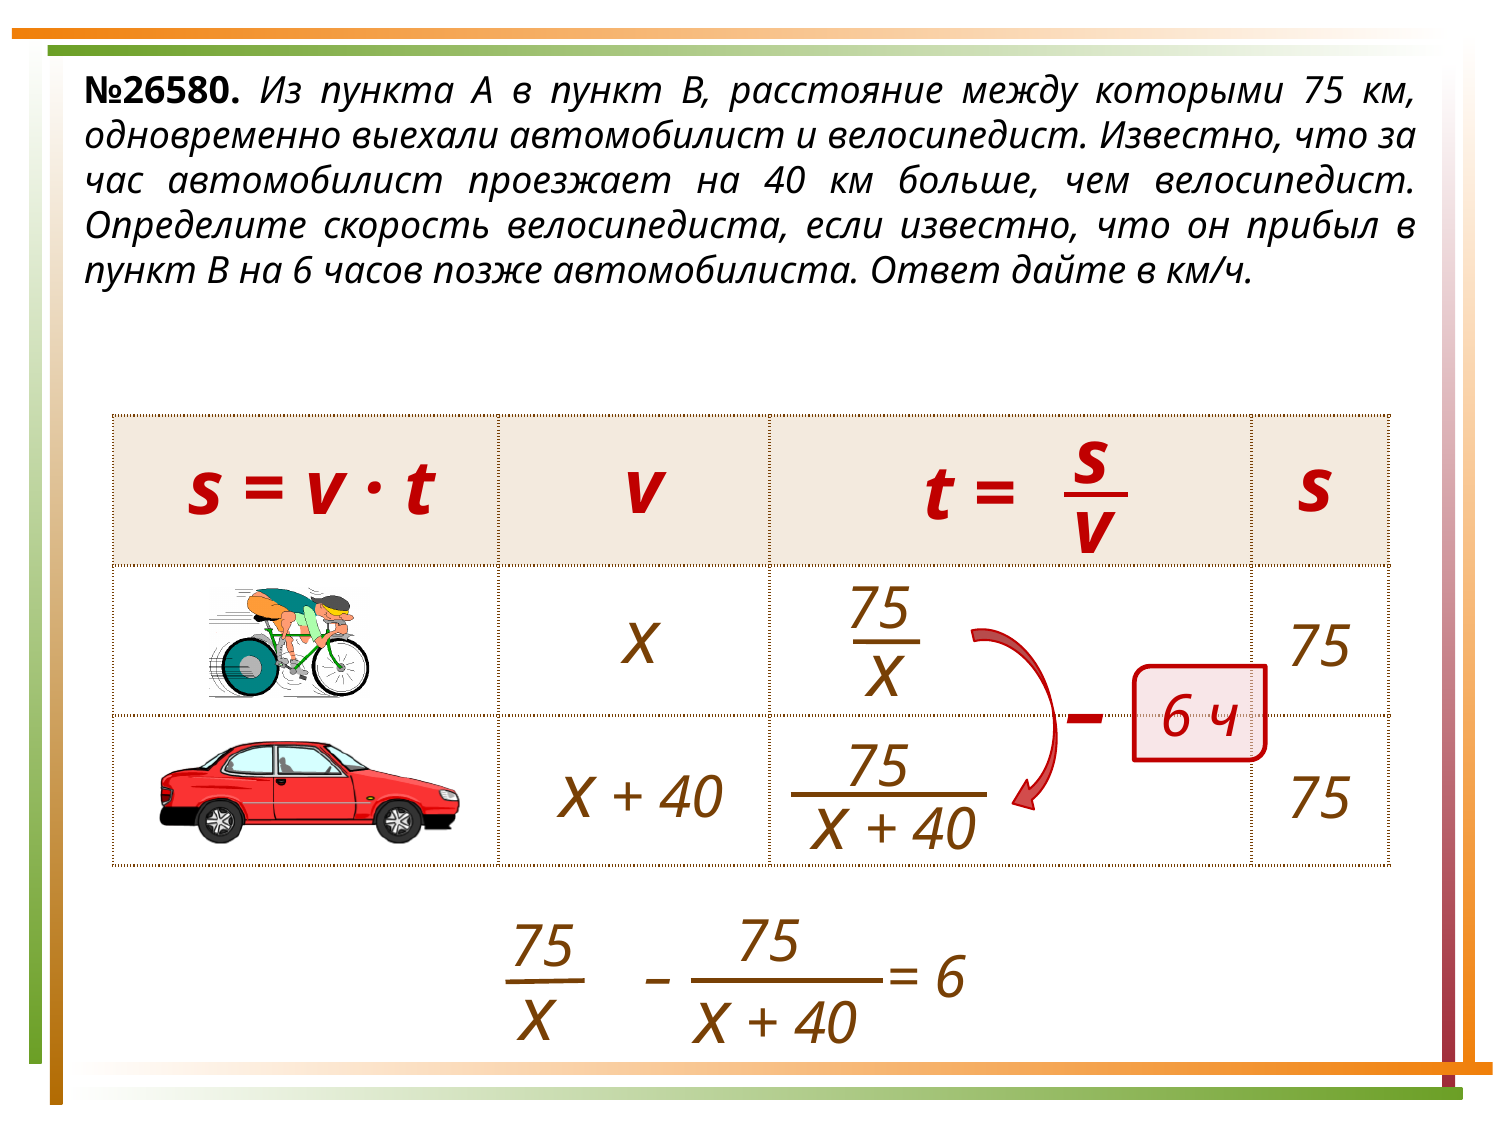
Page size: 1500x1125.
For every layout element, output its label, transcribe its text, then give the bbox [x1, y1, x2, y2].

table_cell [499, 565, 769, 715]
table_cell [1251, 565, 1389, 715]
text_box 75 [1273, 600, 1367, 685]
table_header [1133, 415, 1251, 565]
text_box – [1050, 650, 1121, 766]
table_header [499, 415, 769, 565]
table_cell [956, 715, 1251, 865]
text_box v [609, 430, 679, 536]
table_cell [769, 715, 826, 865]
picture [208, 587, 370, 698]
table_cell [956, 565, 1251, 715]
table_cell [769, 565, 827, 715]
text_box х [609, 580, 676, 686]
table_cell [1251, 715, 1389, 865]
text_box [786, 720, 1003, 874]
table_header [769, 415, 903, 565]
picture [156, 738, 463, 846]
text_box s = v · t [173, 432, 451, 537]
text_box 75 [1273, 753, 1367, 838]
table_header [1251, 415, 1389, 565]
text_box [490, 895, 1004, 1068]
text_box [908, 401, 1129, 578]
table_cell [499, 715, 769, 865]
text_box х + 40 [544, 734, 739, 840]
table_header [113, 415, 499, 565]
table_cell [113, 715, 499, 865]
text_box №26580. Из пункта А в пункт В, расстояние между которыми 75 км, одновременно выехали автомобилист и велосипедист. Известно, что за час автомобилист проезжает на 40 км больше, чем велосипедист. Определите скорость велосипедиста, если известно, что он прибыл в пункт В на 6 часов позже автомобилиста. Ответ дайте в км/ч. [69, 58, 1432, 299]
text_box s [1283, 429, 1350, 535]
text_box [1012, 756, 1053, 810]
text_box 6 ч [1134, 666, 1266, 761]
table_cell [113, 565, 499, 715]
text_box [831, 562, 952, 719]
